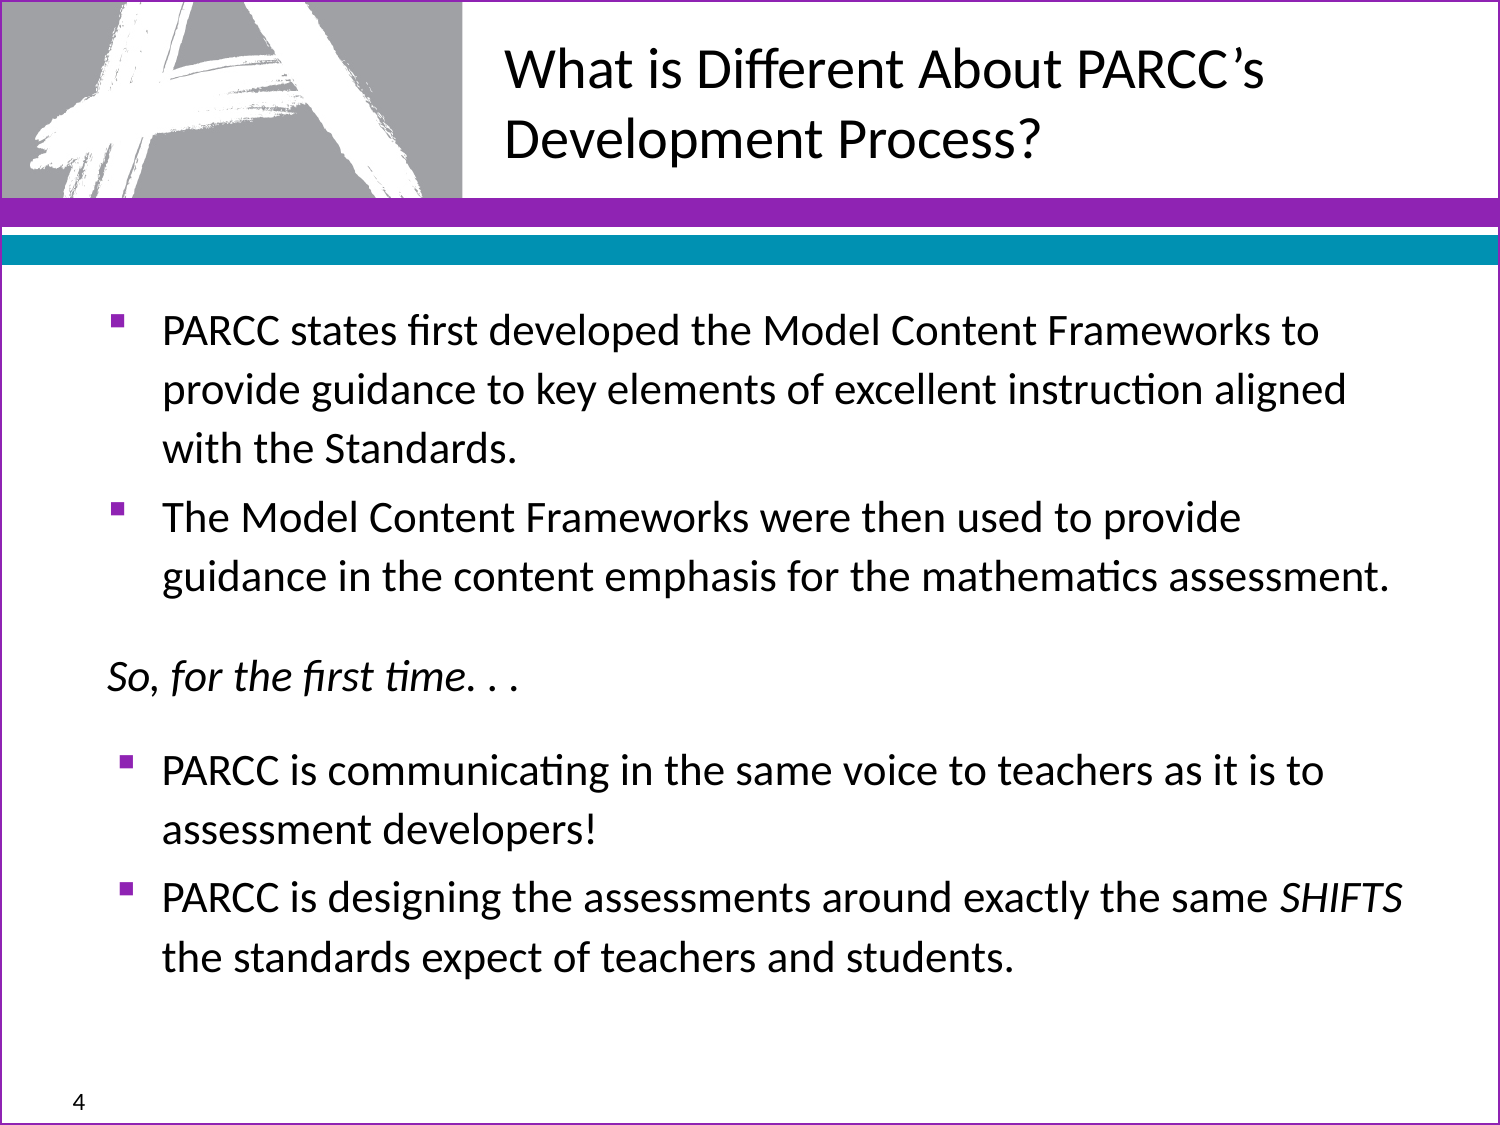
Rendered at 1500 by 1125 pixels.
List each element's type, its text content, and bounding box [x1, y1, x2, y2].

picture [2, 2, 462, 198]
list PARCC states first developed the Model Content Frameworks to provide guidance to key elements of excellent instruction aligned with the Standards. The Model Content Frameworks were then used to provide guidance in the content emphasis for the mathematics assessment. So, for the first time. . . PARCC is communicating in the same voice to teachers as it is to assessment developers! PARCC is designing the assessments around exactly the same SHIFTS the standards expect of teachers and students. [75, 287, 1425, 1030]
title What is Different About PARCC’s Development Process? [462, 0, 1500, 200]
slide_number 4 [0, 1077, 100, 1125]
